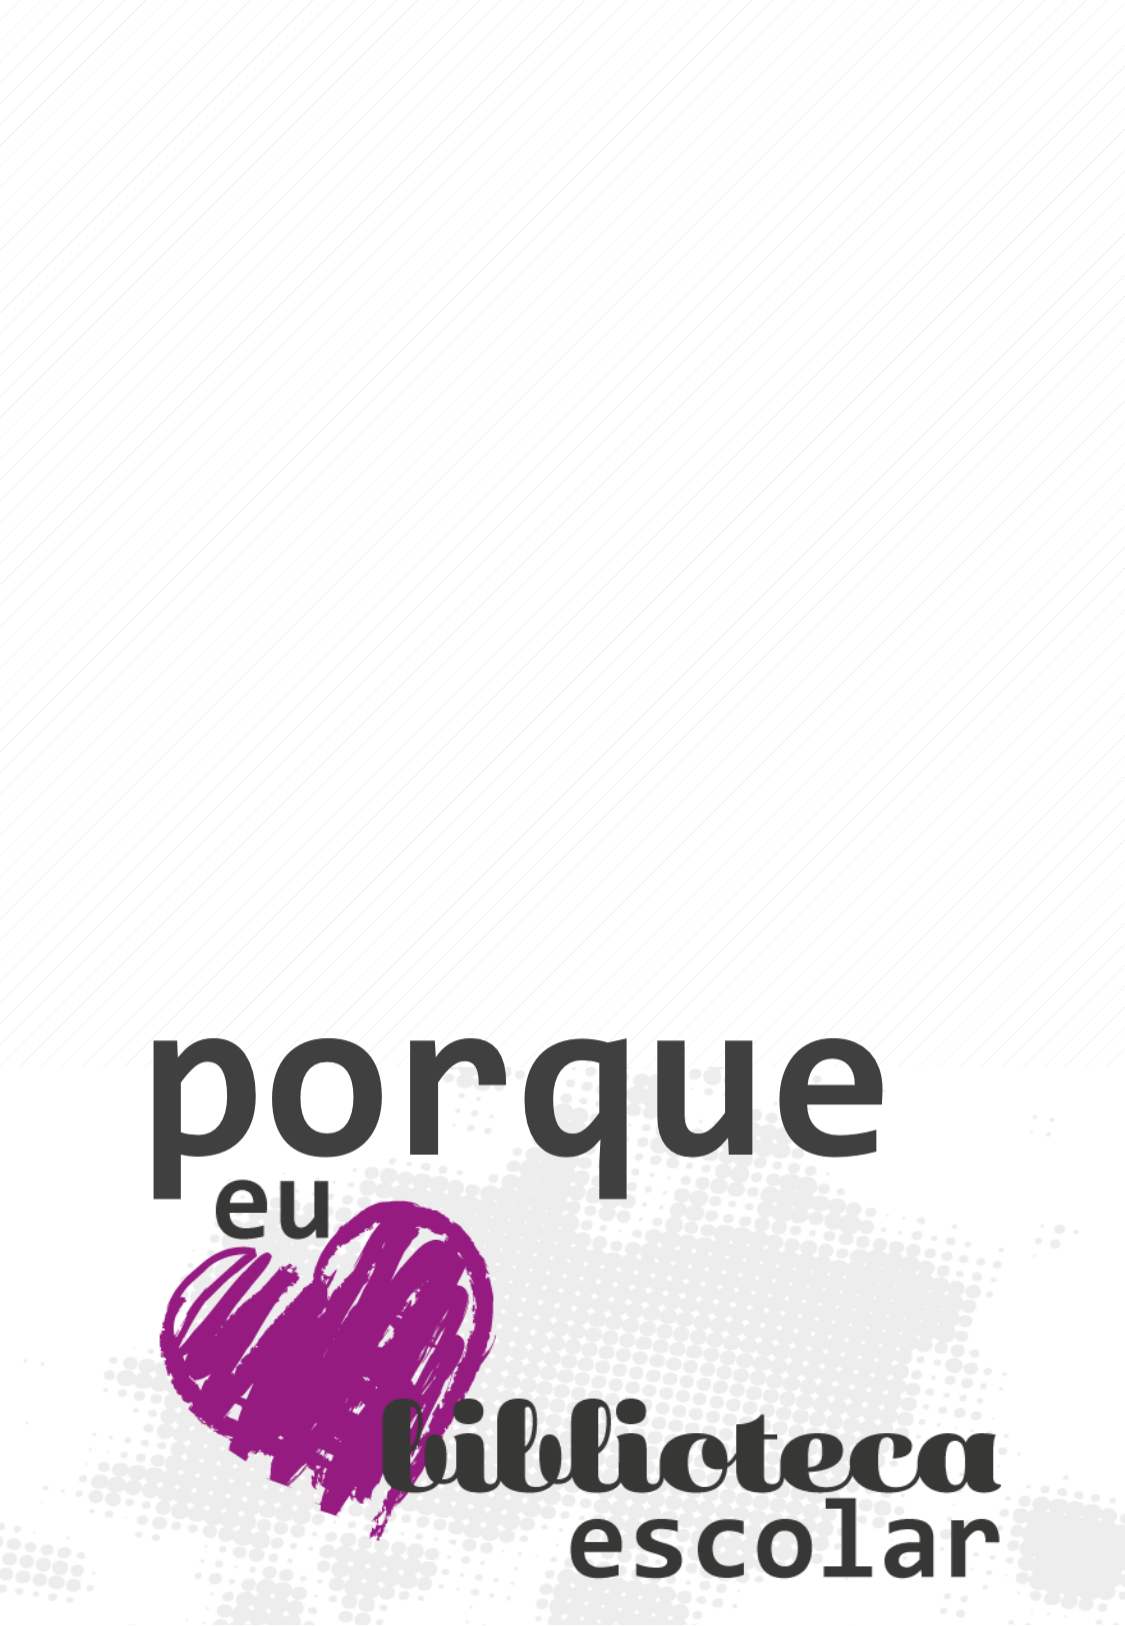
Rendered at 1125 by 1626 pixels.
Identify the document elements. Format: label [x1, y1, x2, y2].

picture [0, 881, 1125, 1625]
